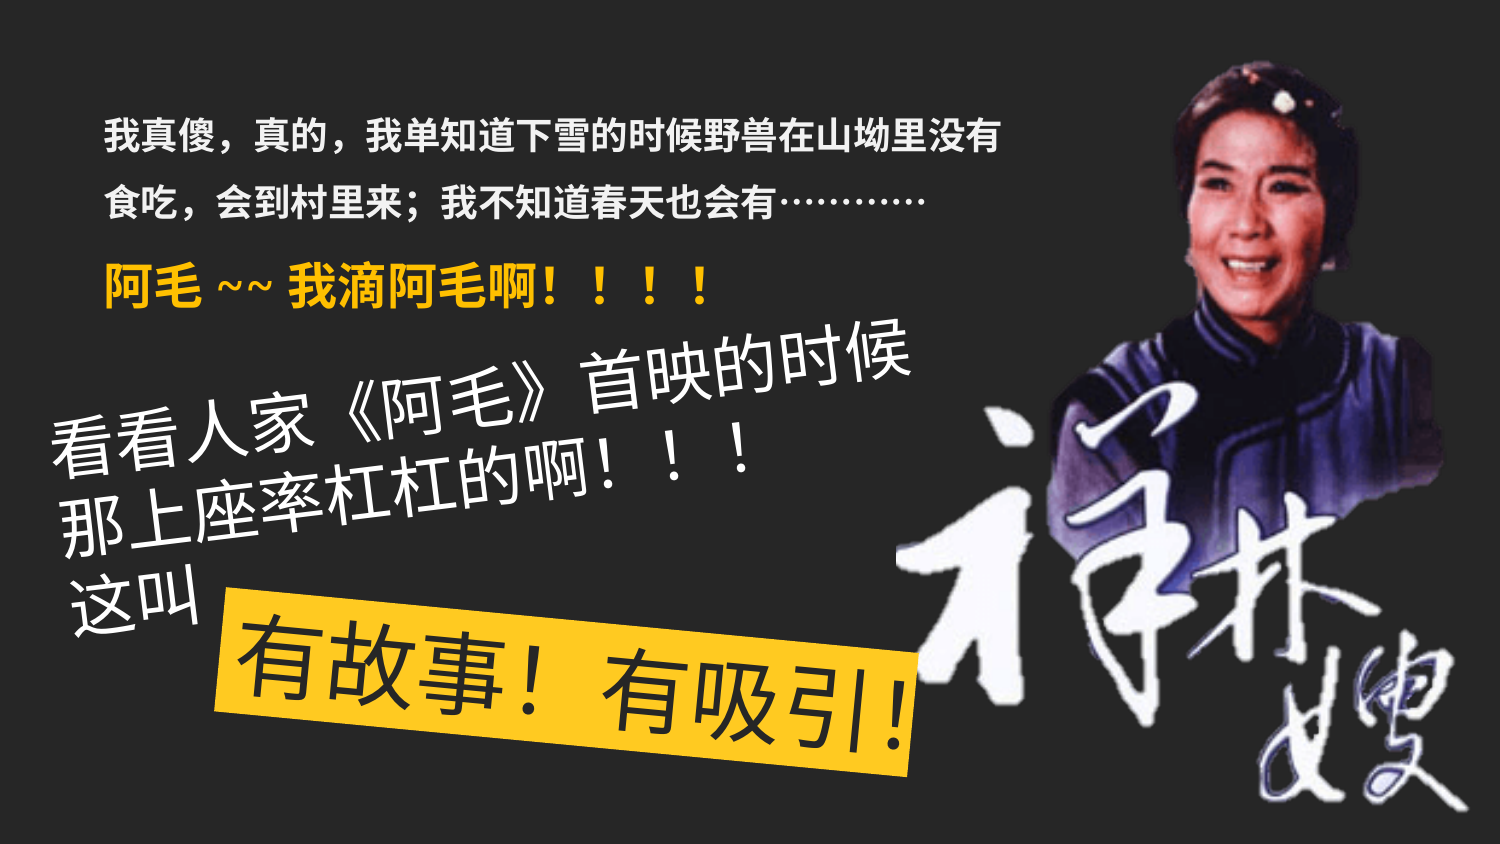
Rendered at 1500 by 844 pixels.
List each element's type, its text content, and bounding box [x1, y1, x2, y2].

text_box 我真傻，真的，我单知道下雪的时候野兽在山坳里没有食吃，会到村里来；我不知道春天也会有………… 阿毛~~我滴阿毛啊！！！！ [88, 82, 890, 322]
text_box 有故事！有吸引！ [214, 587, 890, 776]
picture [896, 0, 1500, 819]
text_box 看看人家《阿毛》首映的时候 那上座率杠杠的啊！！！ 这叫 [28, 322, 890, 657]
